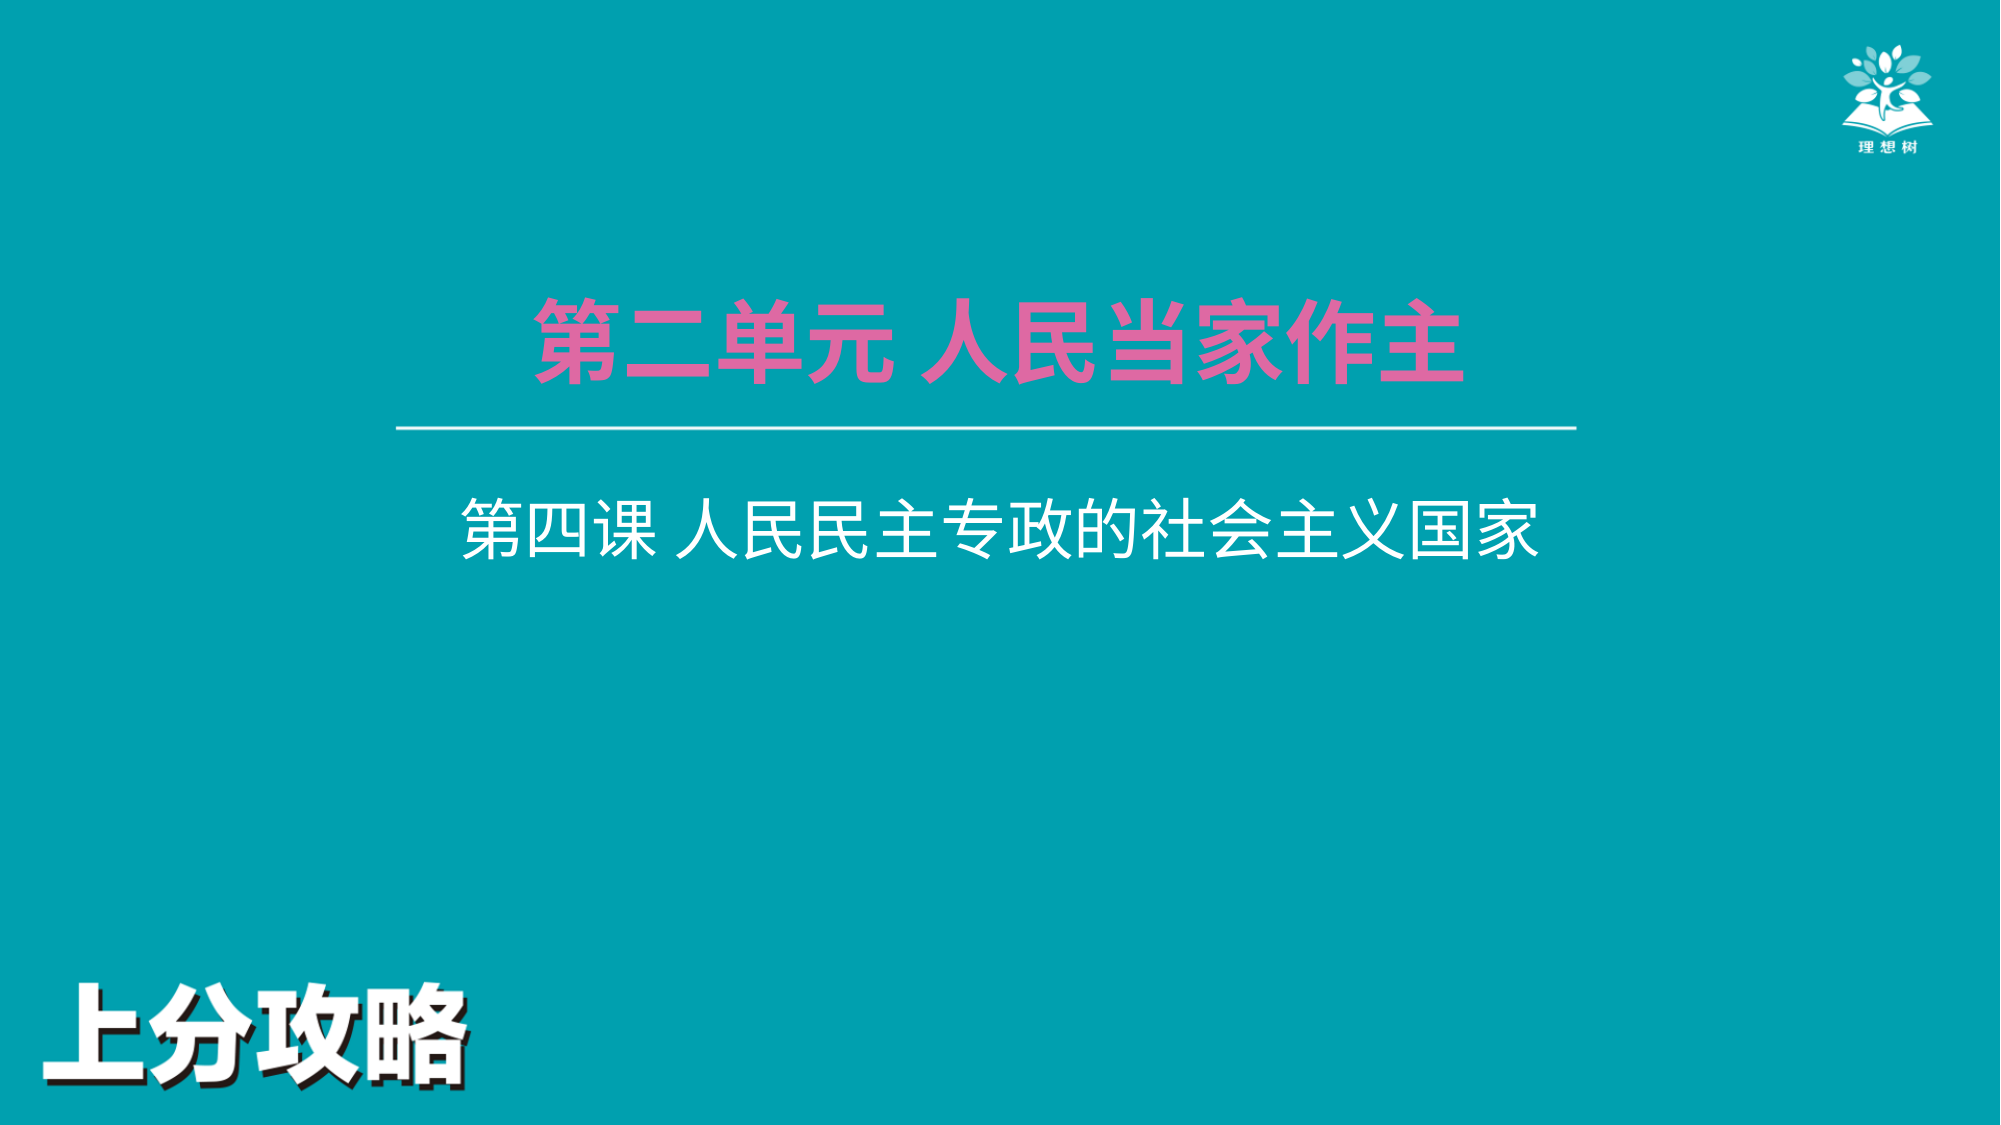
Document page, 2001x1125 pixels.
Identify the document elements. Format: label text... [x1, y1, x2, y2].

text_box 第四课 人民民主专政的社会主义国家 [0, 472, 2000, 579]
text_box 第二单元 人民当家作主 [0, 265, 2000, 413]
picture [0, 413, 2000, 472]
picture [0, 579, 2000, 1125]
picture [0, 0, 2000, 265]
